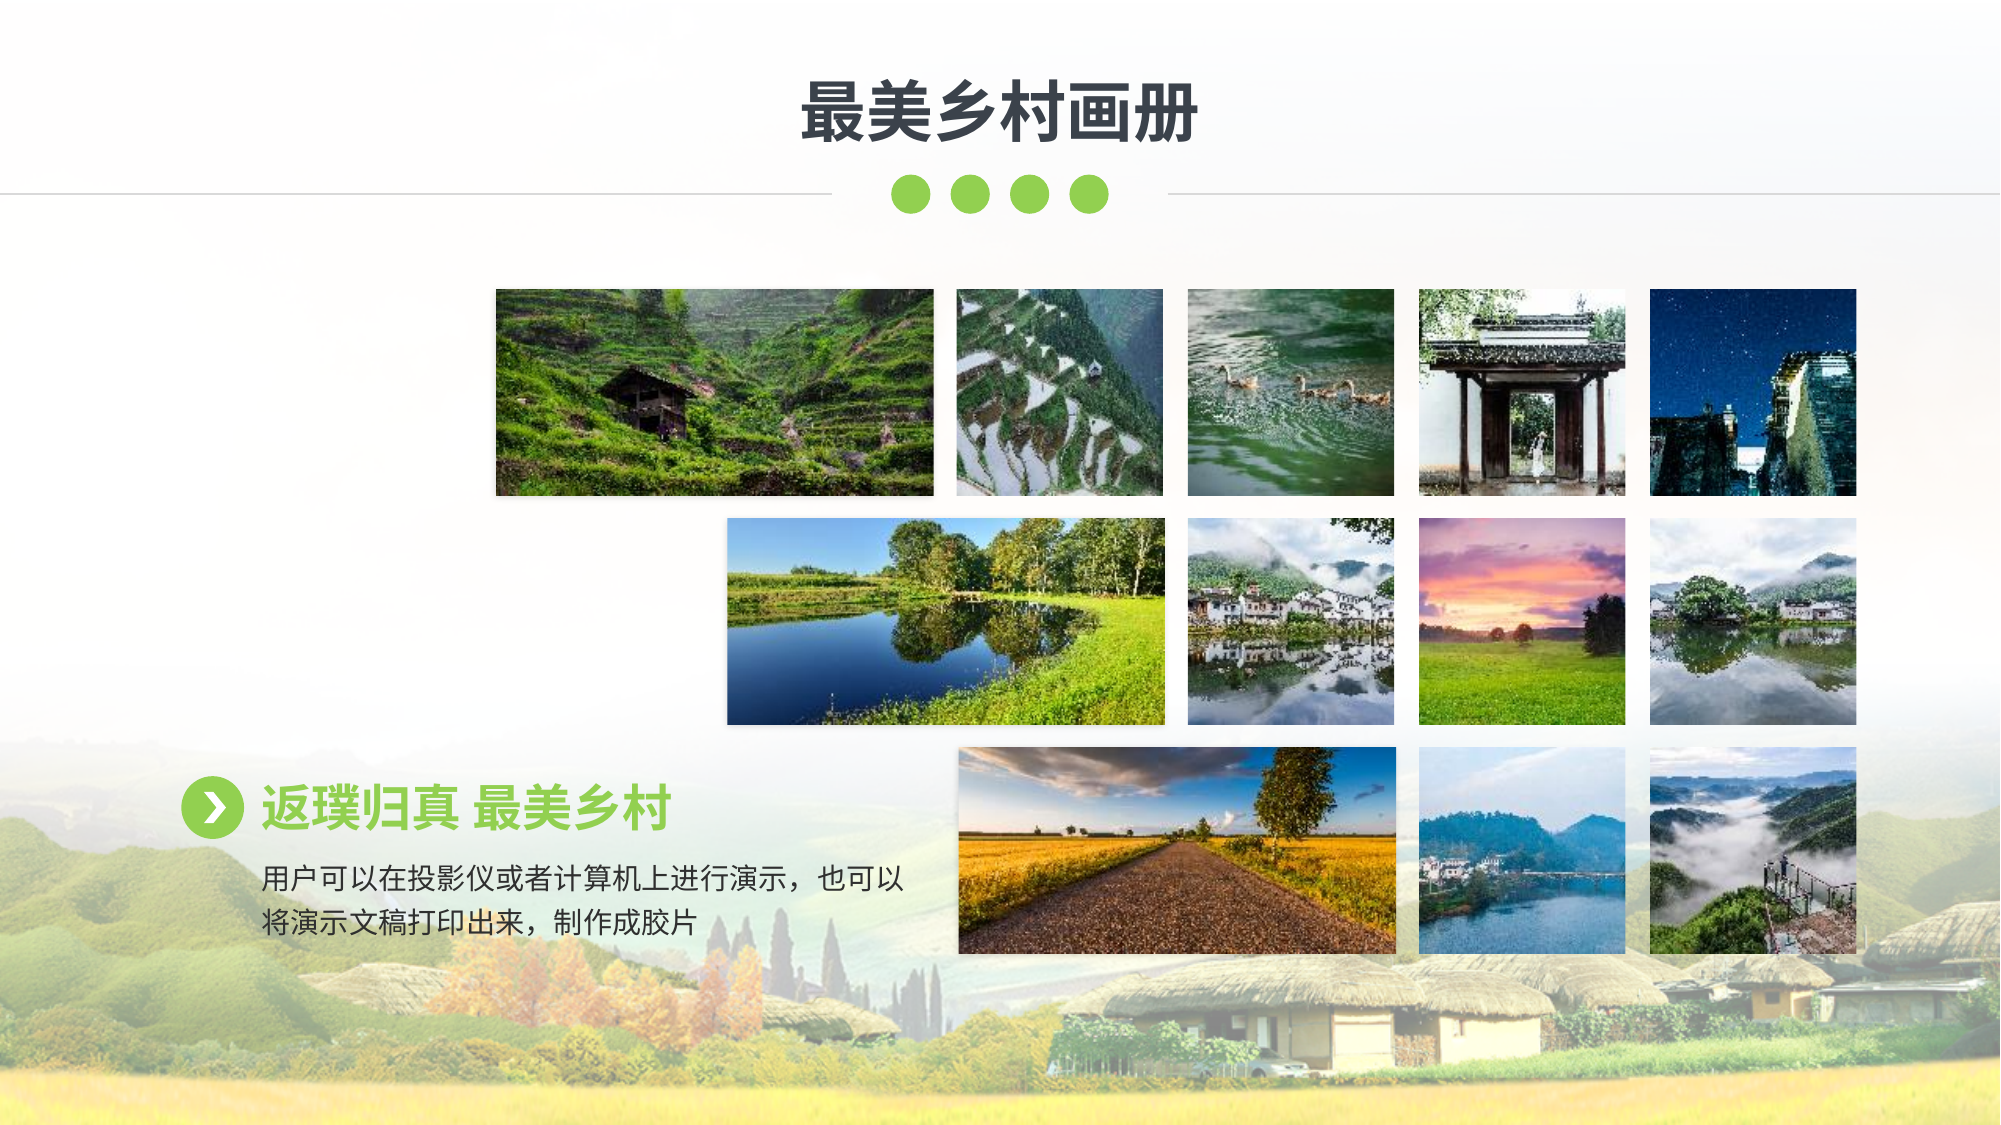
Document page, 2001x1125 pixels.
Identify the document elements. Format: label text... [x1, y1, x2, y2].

text_box [726, 517, 1166, 726]
text_box 最美乡村画册 [784, 62, 1216, 158]
text_box [956, 288, 1164, 497]
text_box [495, 288, 935, 497]
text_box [0, 174, 2000, 214]
text_box [1187, 517, 1395, 726]
text_box [1418, 746, 1626, 955]
text_box [1649, 517, 1857, 726]
text_box [1418, 517, 1626, 726]
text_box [181, 768, 927, 944]
text_box [1649, 746, 1857, 955]
text_box [1649, 288, 1857, 497]
text_box [1187, 288, 1395, 497]
text_box [957, 746, 1397, 955]
text_box [1418, 288, 1626, 497]
